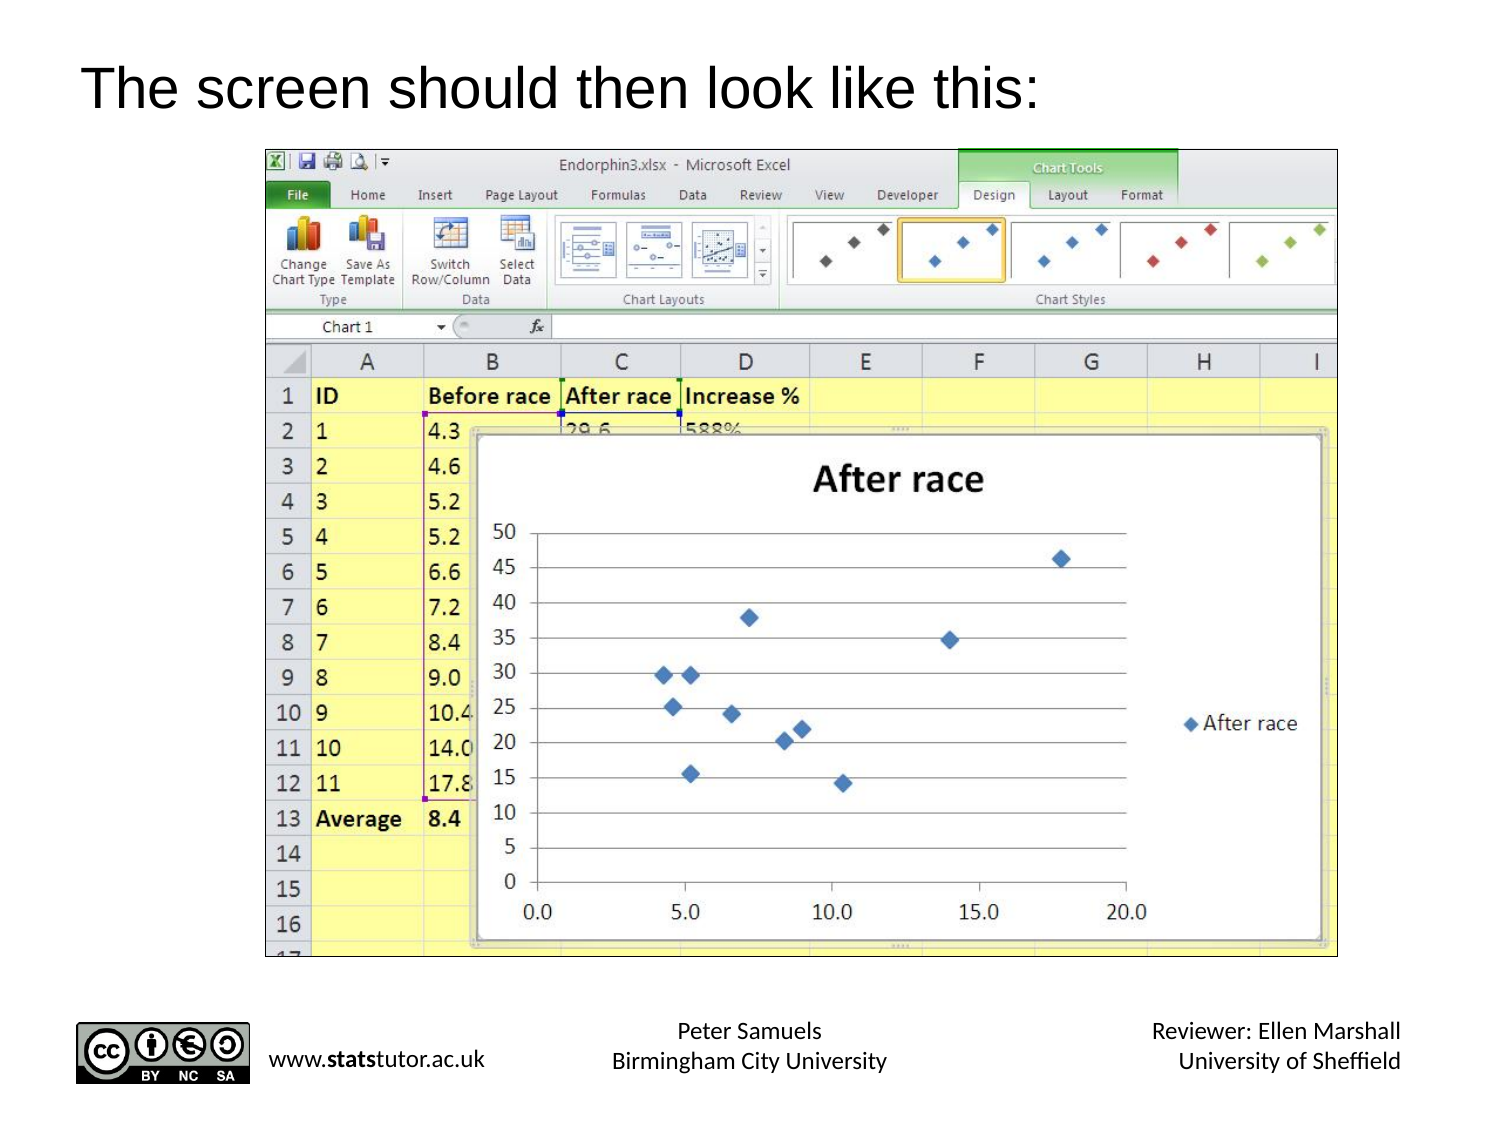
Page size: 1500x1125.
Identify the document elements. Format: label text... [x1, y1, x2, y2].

text_box www.statstutor.ac.uk [254, 1035, 550, 1080]
list The screen should then look like this: [64, 42, 1415, 138]
text_box Peter Samuels Birmingham City University [549, 1007, 951, 1083]
picture [76, 1022, 251, 1084]
text_box Reviewer: Ellen Marshall University of Sheffield [1038, 1007, 1417, 1083]
picture [265, 148, 1339, 957]
